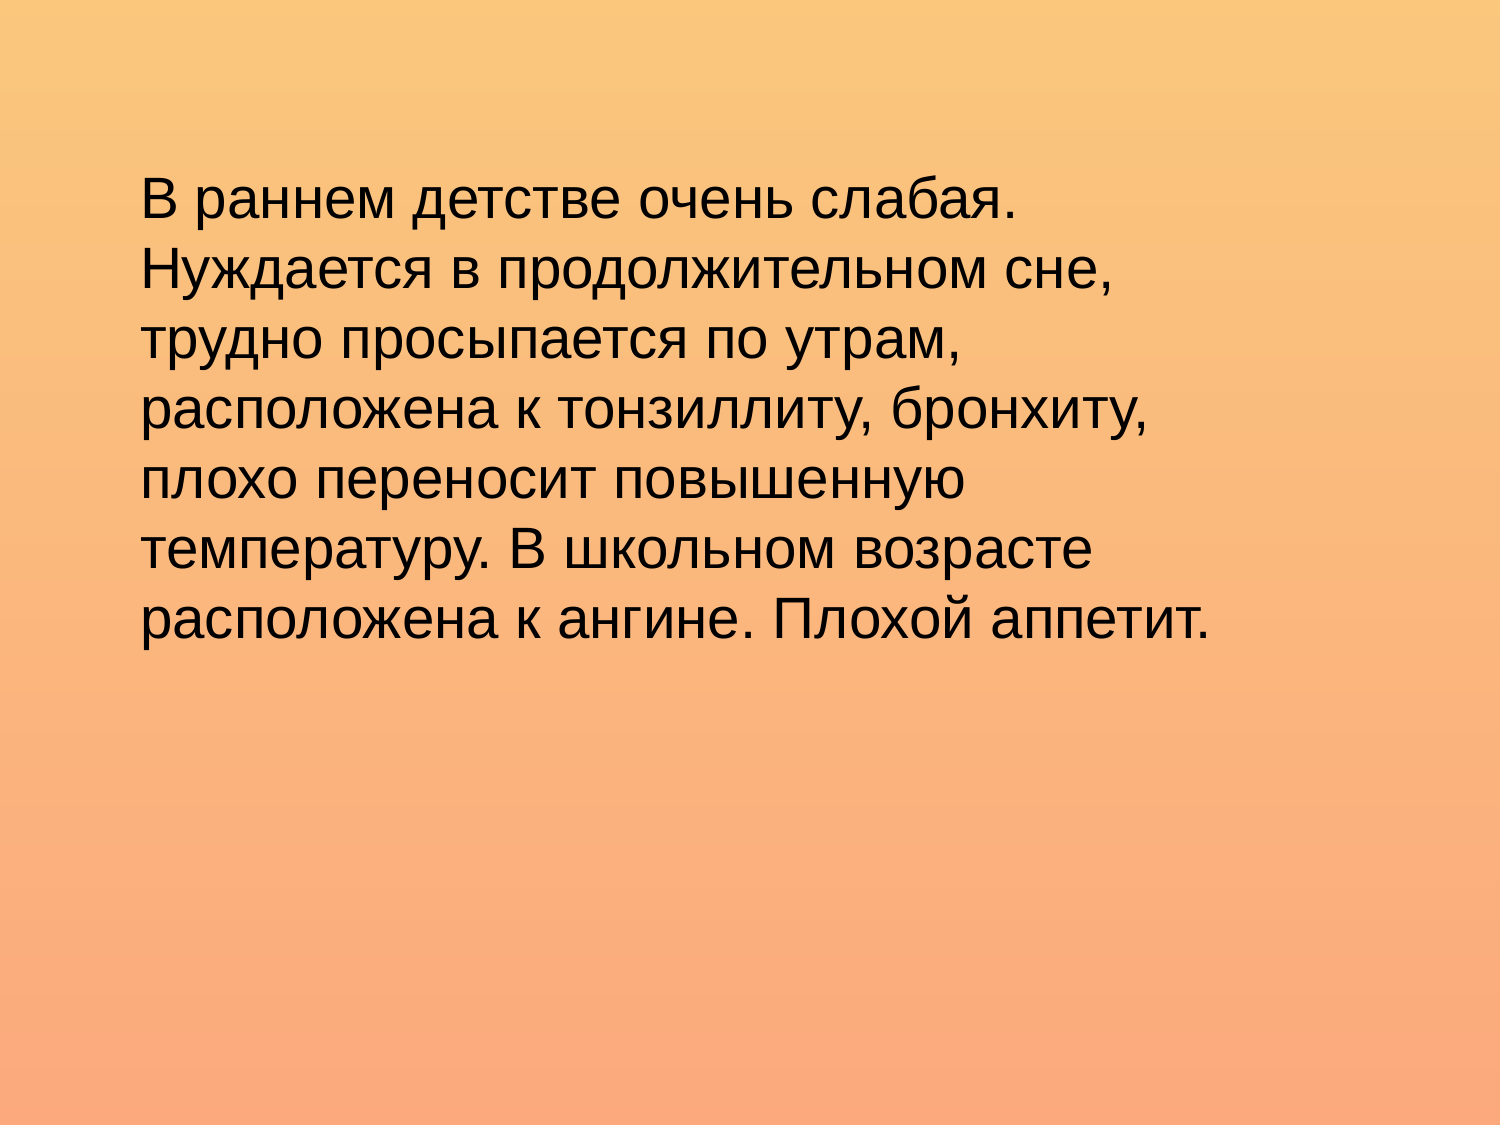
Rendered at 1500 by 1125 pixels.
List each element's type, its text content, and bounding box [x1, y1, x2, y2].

text_box В раннем детстве очень слабая. Нуждается в продолжительном сне, трудно просыпается по утрам, расположена к тонзиллиту, бронхиту, плохо переносит повышенную температуру. В школьном возрасте расположена к ангине. Плохой аппетит. [125, 152, 1300, 658]
